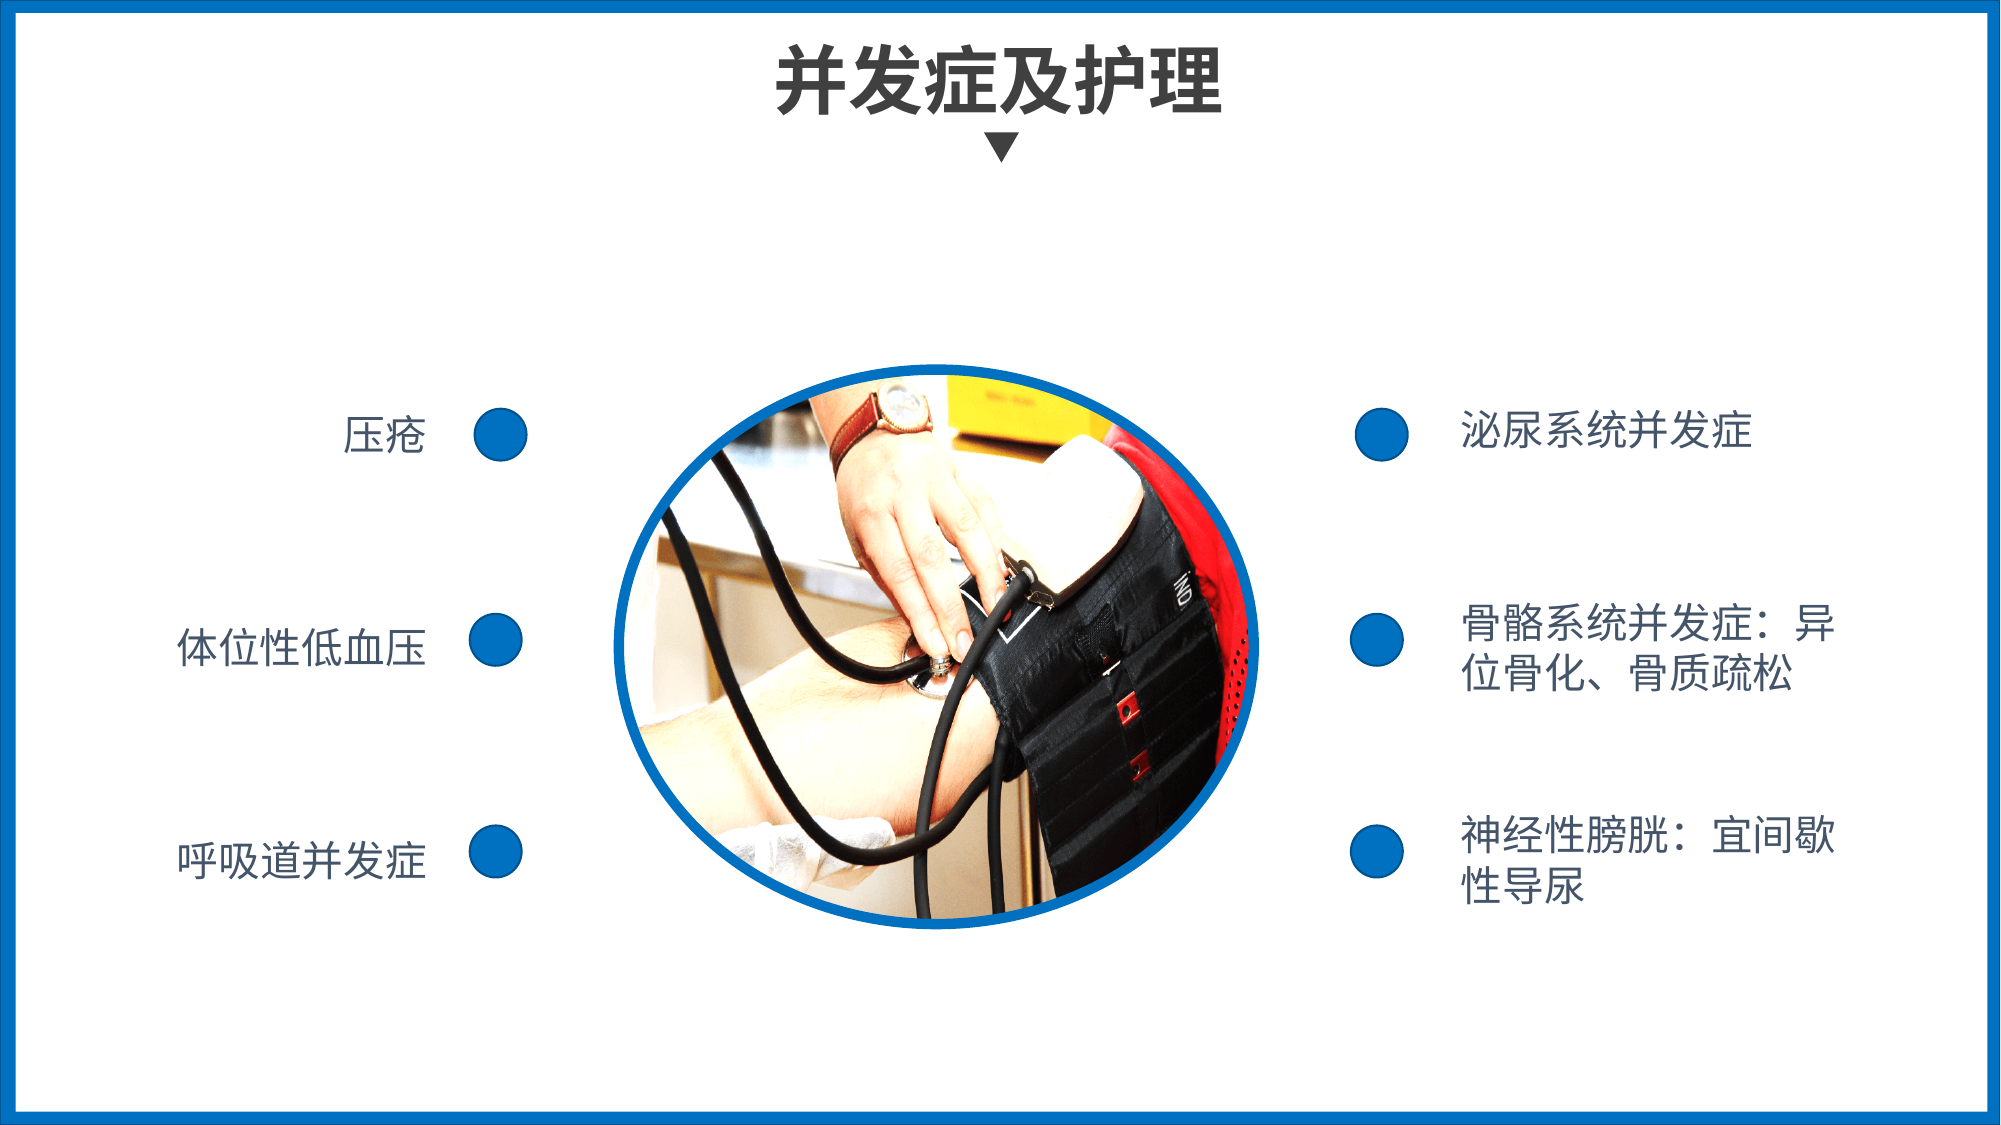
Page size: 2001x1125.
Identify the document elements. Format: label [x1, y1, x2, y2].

picture [618, 911, 1254, 925]
picture [618, 369, 1254, 403]
text_box [154, 403, 1844, 911]
